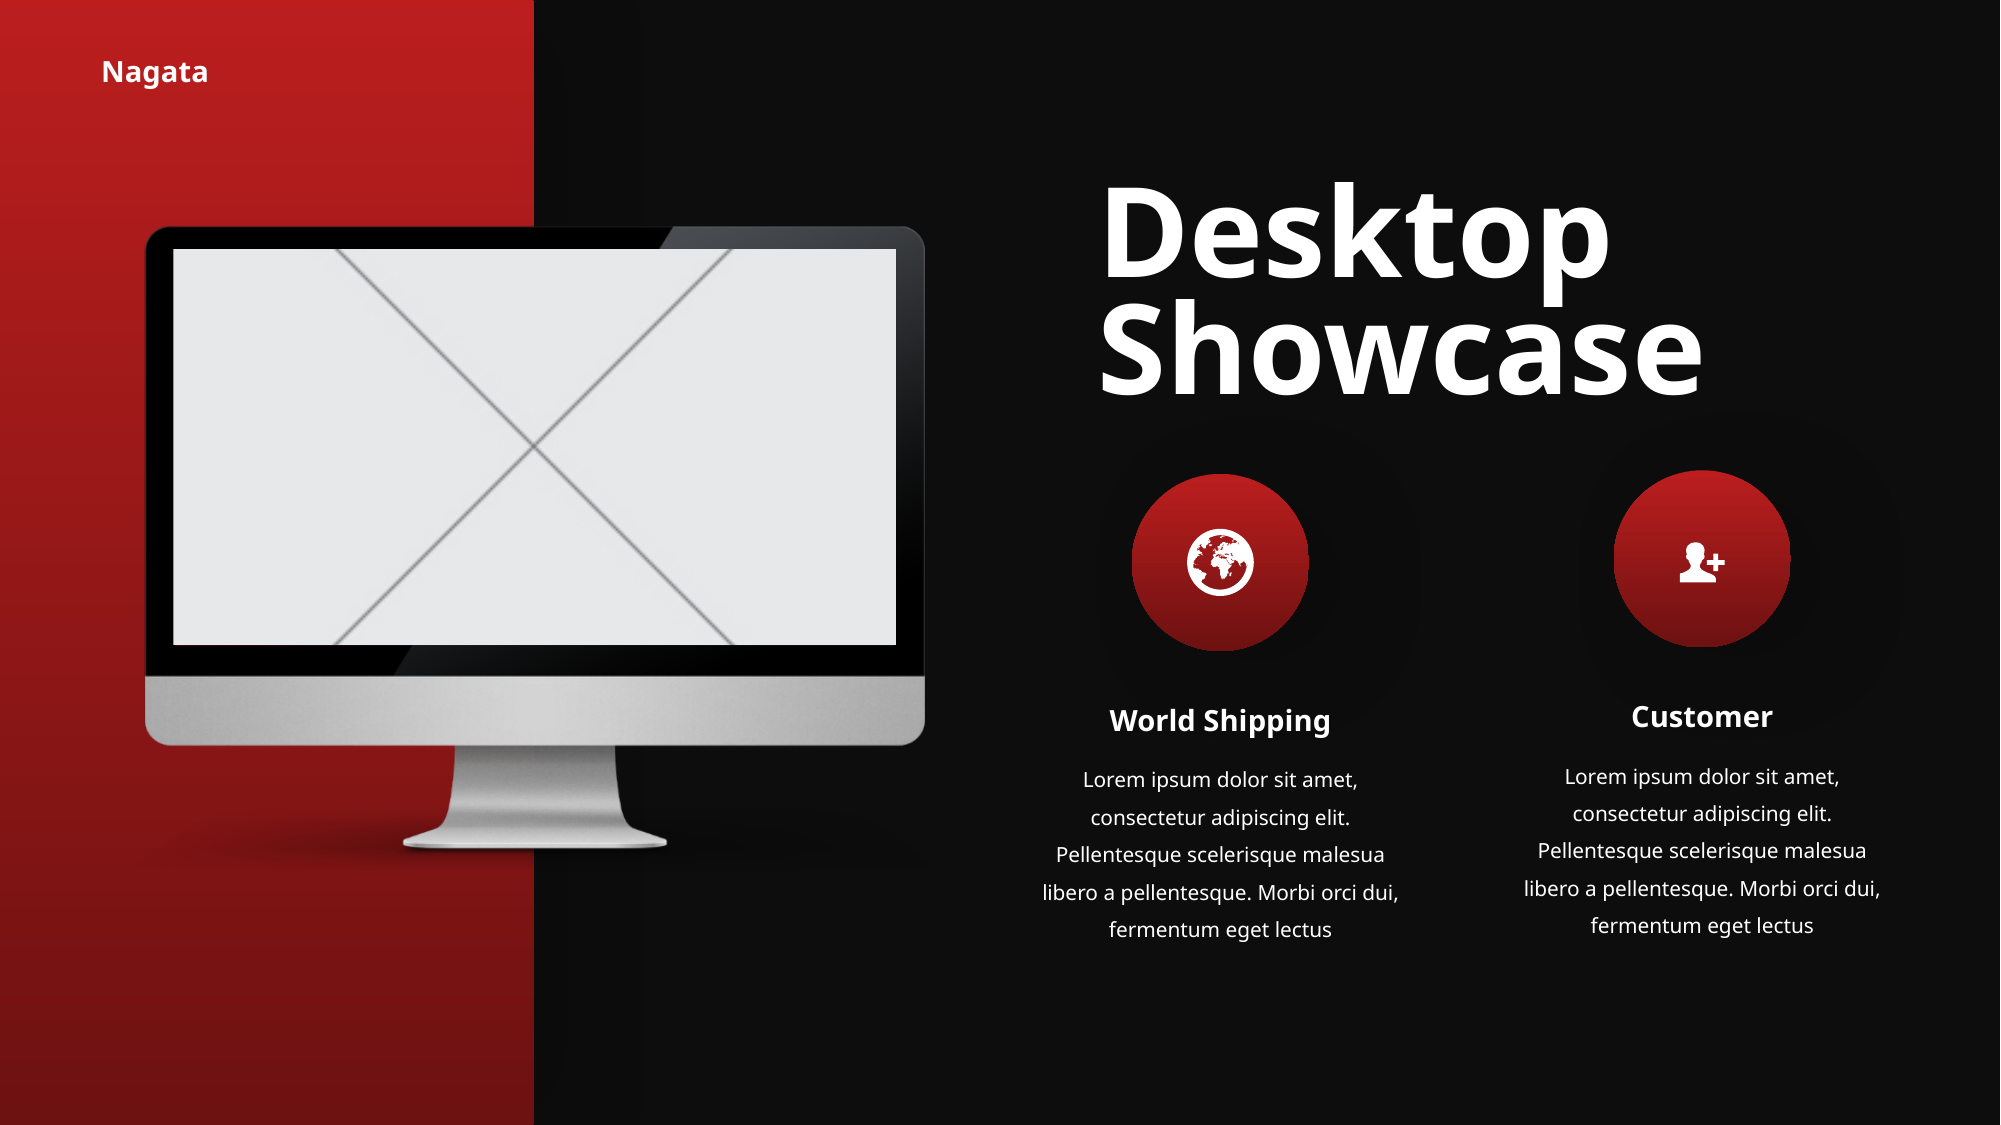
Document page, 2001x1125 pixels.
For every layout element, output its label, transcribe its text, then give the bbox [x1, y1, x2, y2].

text_box World Shipping [1082, 694, 1359, 745]
text_box Lorem ipsum dolor sit amet, consectetur adipiscing elit. Pellentesque scelerisque malesua libero a pellentesque. Morbi orci dui, fermentum eget lectus [1501, 743, 1903, 946]
text_box Desktop [1082, 145, 1796, 262]
picture [130, 212, 940, 876]
text_box Customer [1564, 691, 1841, 741]
text_box [1679, 542, 1716, 583]
text_box [1130, 472, 1311, 653]
text_box Lorem ipsum dolor sit amet, consectetur adipiscing elit. Pellentesque scelerisque malesua libero a pellentesque. Morbi orci dui, fermentum eget lectus [1019, 747, 1422, 949]
text_box [1187, 528, 1254, 596]
text_box [0, 0, 534, 1125]
text_box Showcase [1082, 262, 1796, 428]
text_box [1706, 553, 1725, 572]
text_box Nagata [86, 46, 275, 96]
text_box [1612, 469, 1792, 649]
